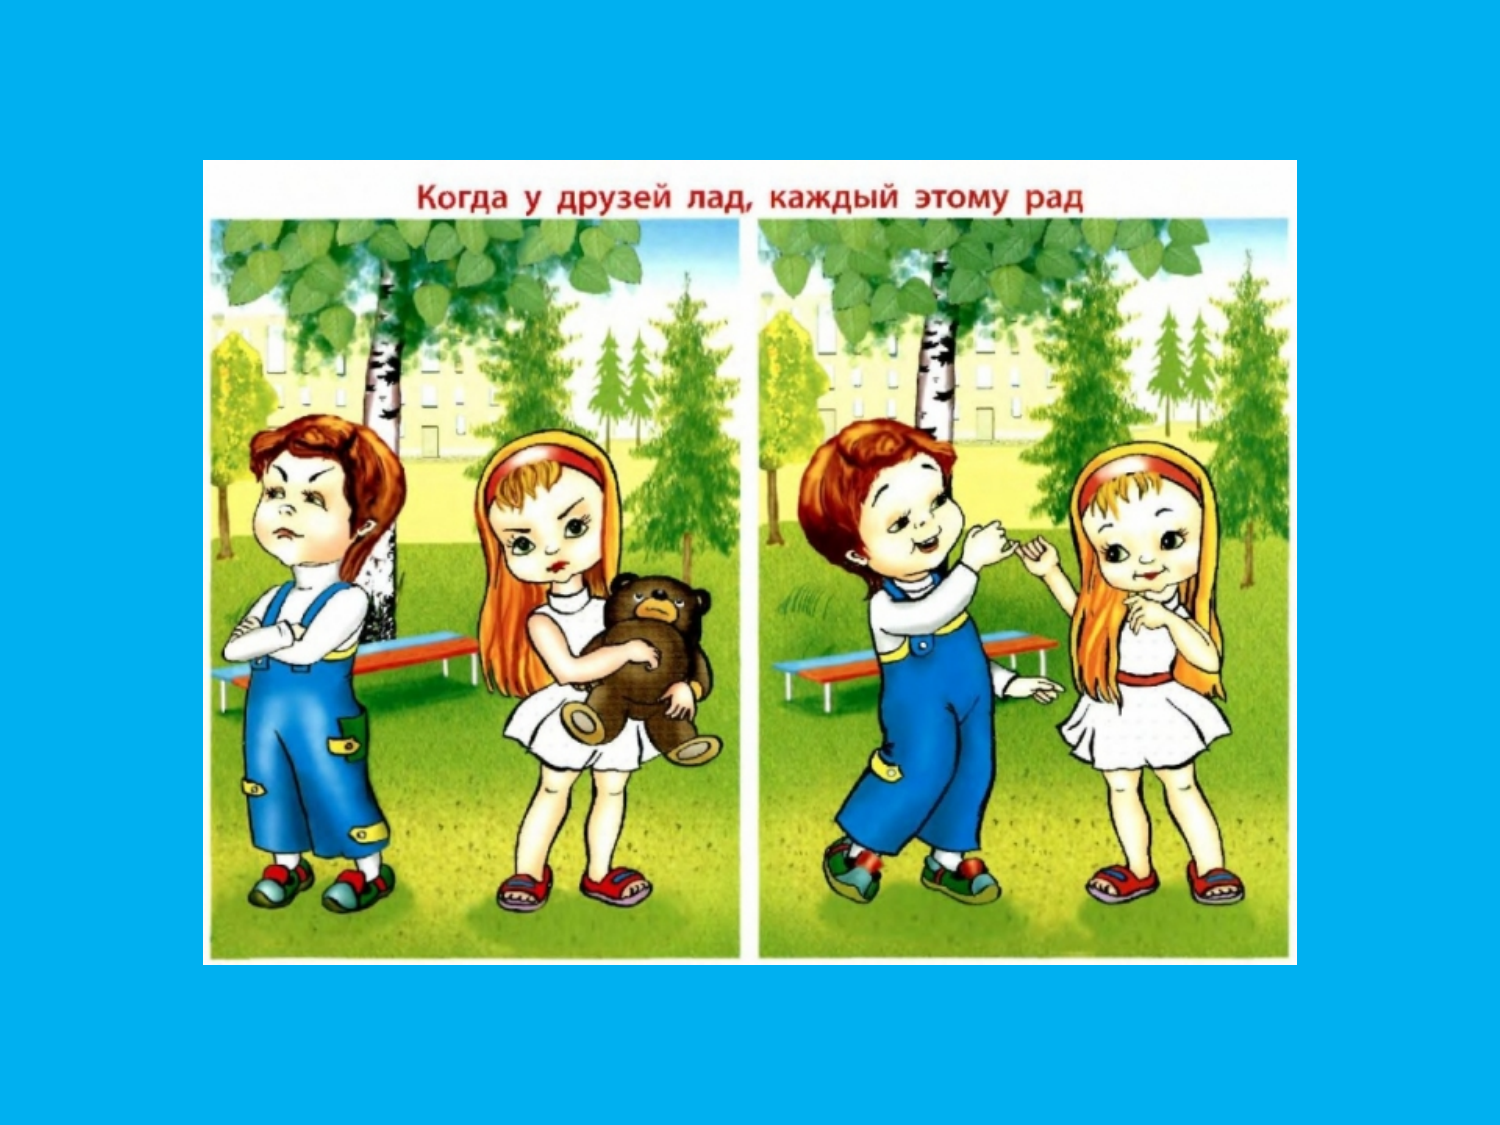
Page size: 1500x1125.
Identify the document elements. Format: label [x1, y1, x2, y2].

picture [204, 161, 1296, 964]
